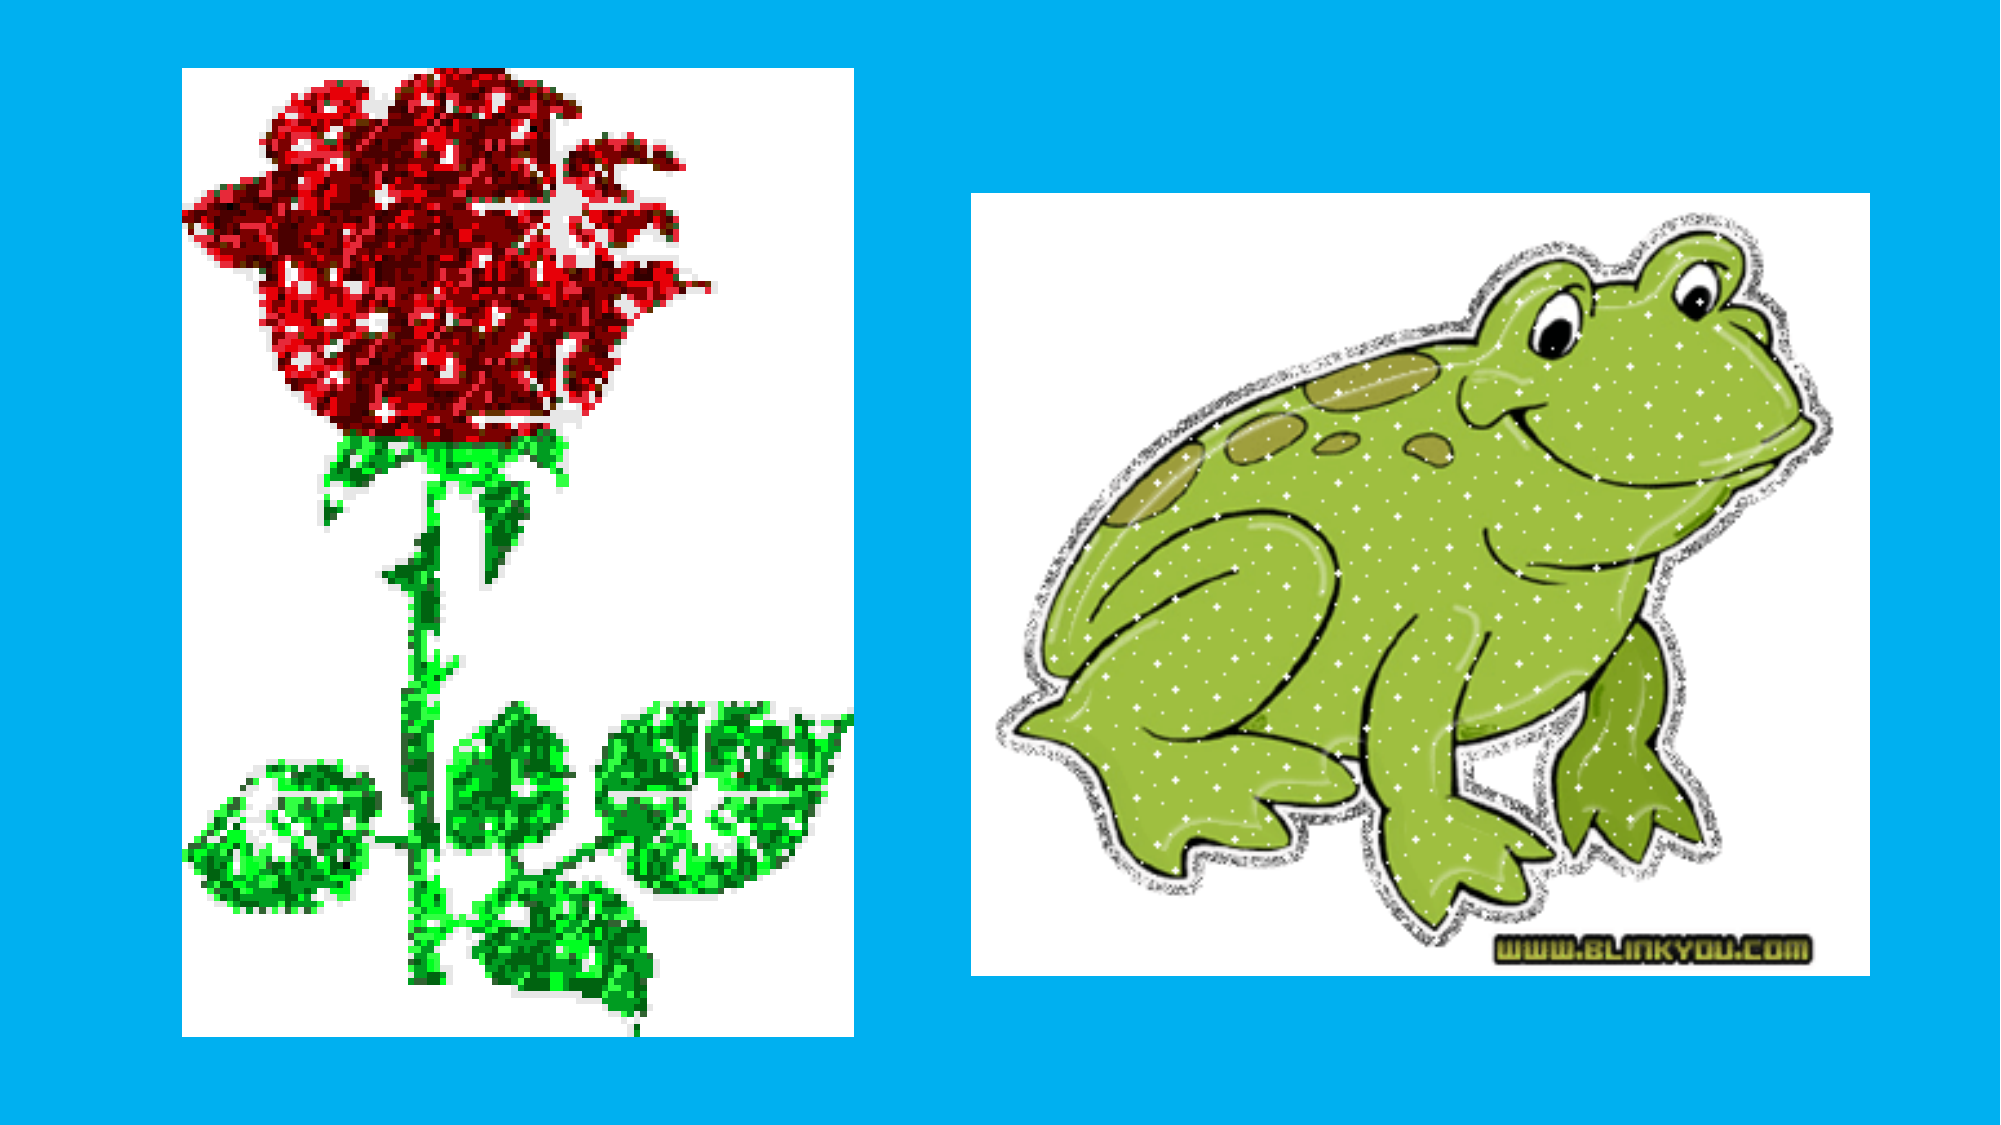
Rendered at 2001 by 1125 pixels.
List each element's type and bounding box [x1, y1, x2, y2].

picture [183, 69, 853, 1036]
picture [972, 194, 1869, 975]
